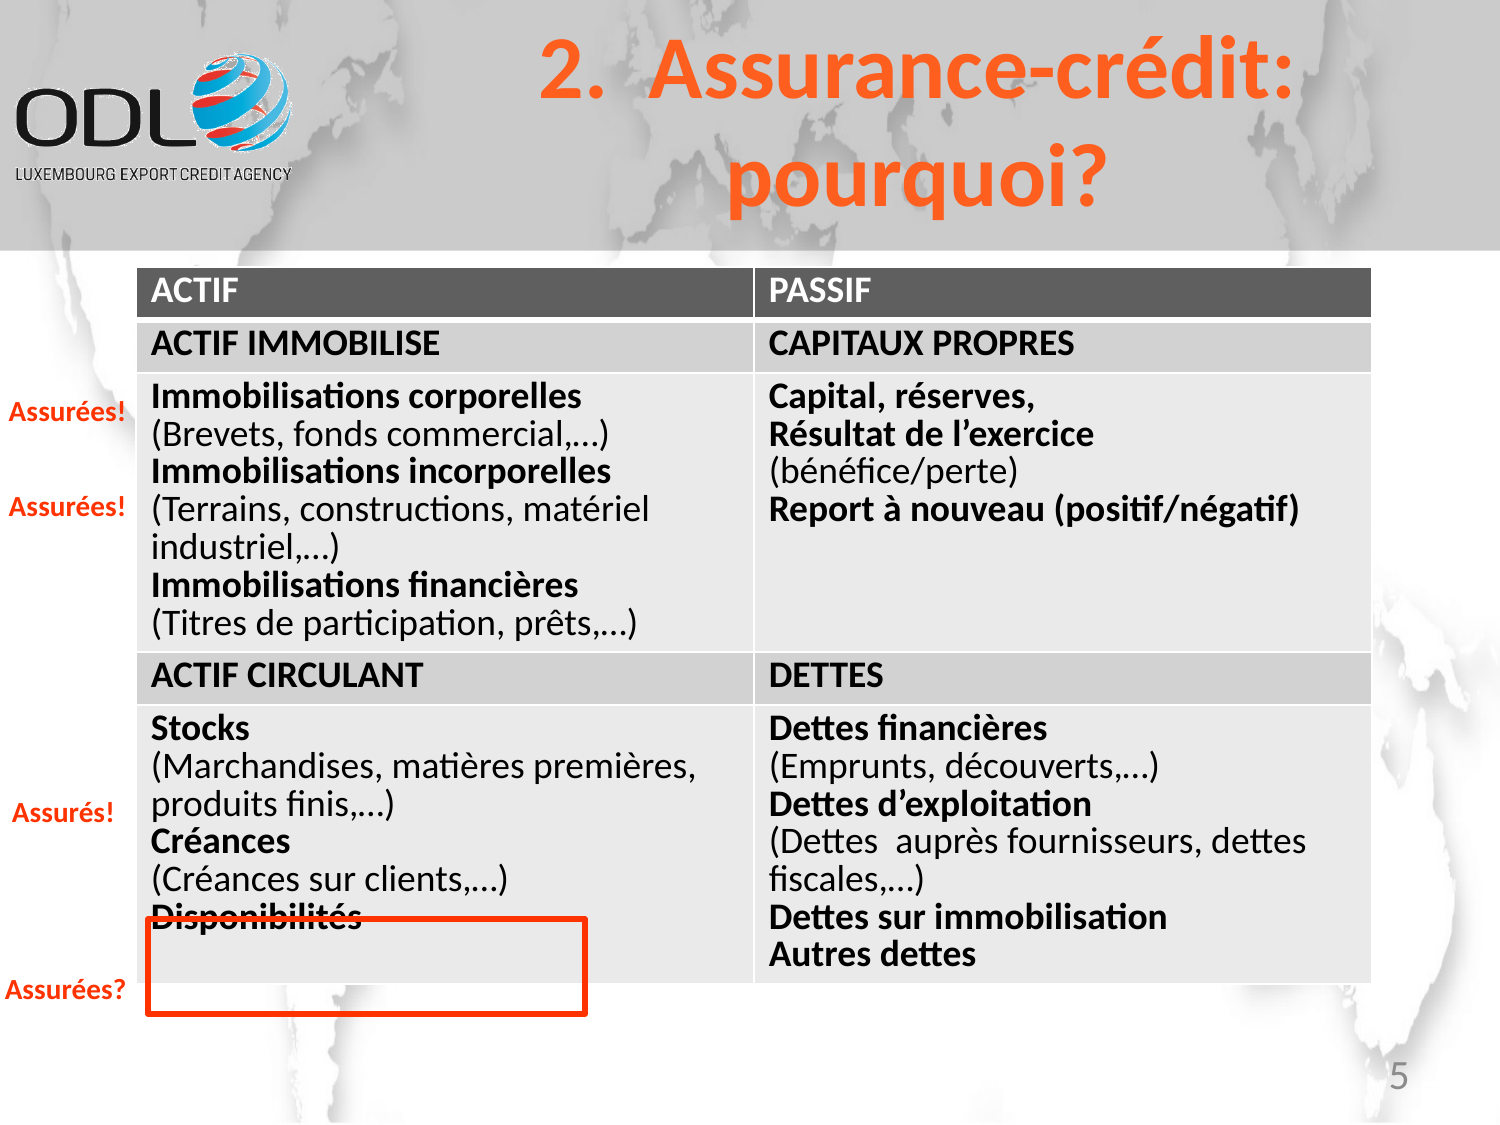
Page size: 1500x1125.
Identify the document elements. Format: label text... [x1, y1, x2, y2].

slide_number 5 [1074, 1042, 1425, 1103]
table_cell CAPITAUX PROPRES [755, 323, 1371, 372]
table_cell Immobilisations corporelles (Brevets, fonds commercial,…) Immobilisations incorporelles (Terrains, constructions, matériel industriel,…) Immobilisations financières (Titres de participation, prêts,…) [137, 374, 753, 651]
table_cell Stocks (Marchandises, matières premières, produits finis,…) Créances (Créances sur clients,…) Disponibilités [137, 706, 753, 983]
table_header PASSIF [755, 268, 1371, 317]
text_box Assurées? [0, 962, 146, 1013]
list [29, 278, 1471, 1040]
picture [0, 0, 349, 240]
table_cell Capital, réserves, Résultat de l’exercice (bénéfice/perte) Report à nouveau (positif/négatif) [755, 374, 1371, 651]
text_box [146, 917, 587, 1016]
text_box Assurées! [0, 479, 154, 530]
table_header ACTIF [137, 268, 753, 317]
table_cell ACTIF CIRCULANT [137, 653, 753, 704]
text_box Assurées! [0, 385, 154, 435]
table_cell Dettes financières (Emprunts, découverts,…) Dettes d’exploitation (Dettes auprès fournisseurs, dettes fiscales,…) Dettes sur immobilisation Autres dettes [755, 706, 1371, 983]
table_cell DETTES [755, 653, 1371, 704]
text_box Assurés! [0, 786, 157, 836]
title 2. Assurance-crédit: pourquoi? [352, 0, 1500, 233]
table_cell ACTIF IMMOBILISE [137, 323, 753, 372]
